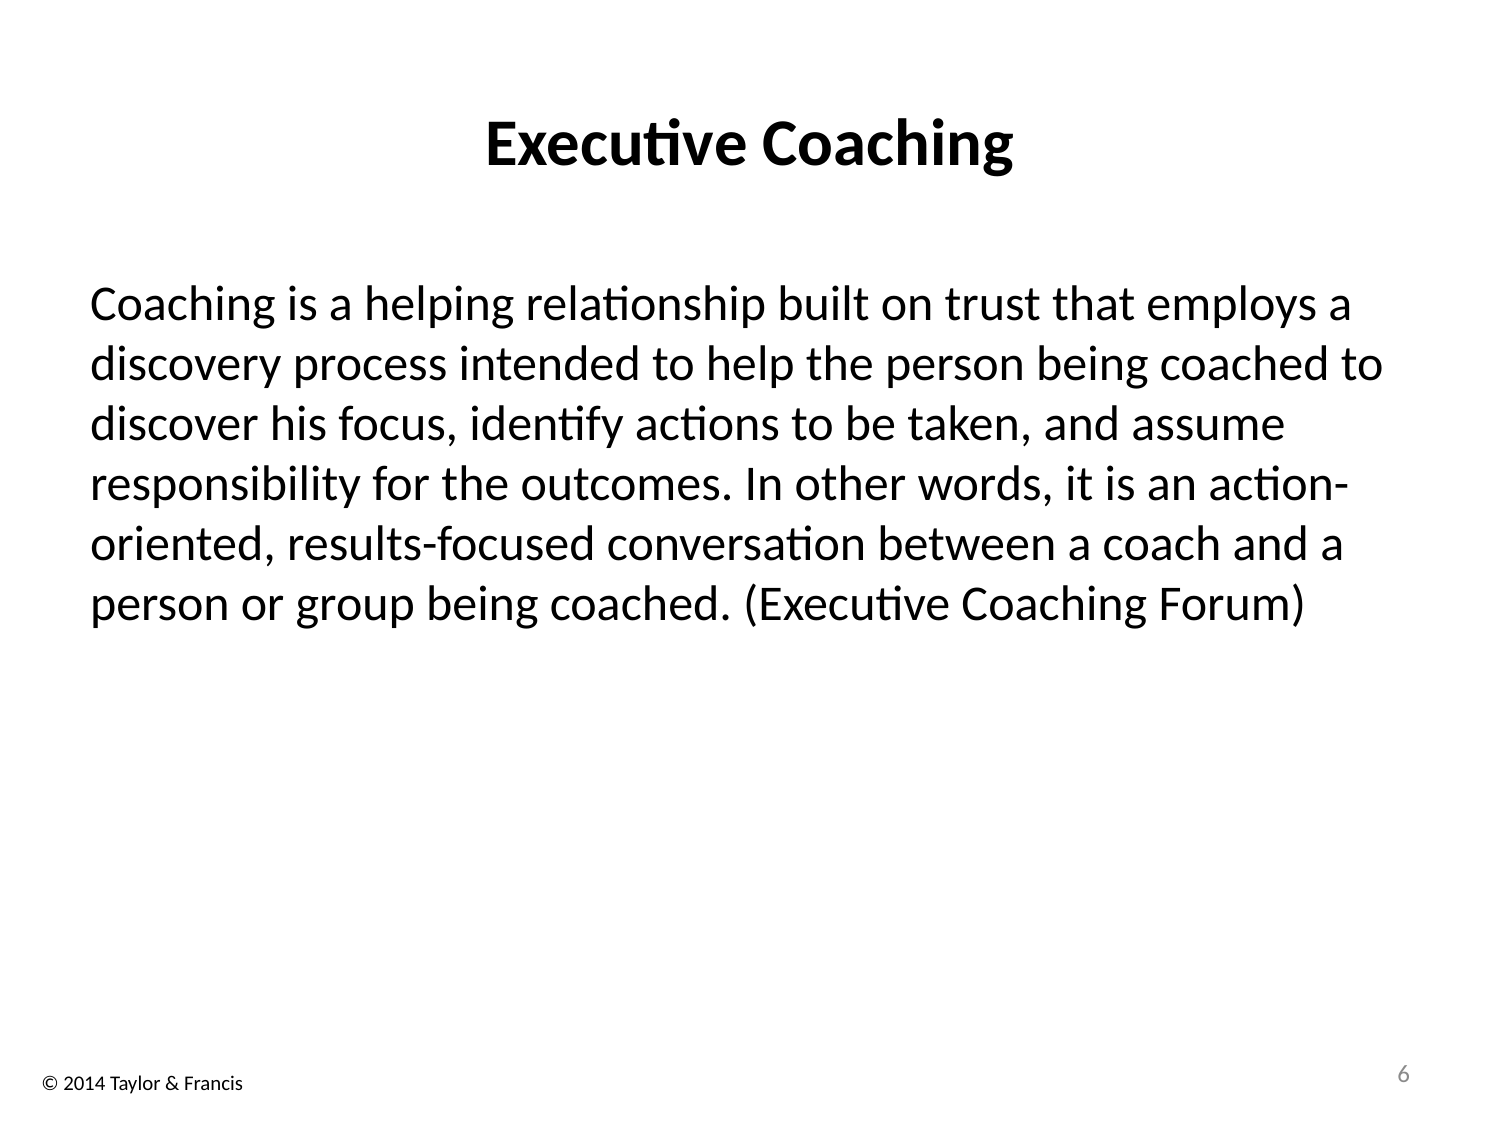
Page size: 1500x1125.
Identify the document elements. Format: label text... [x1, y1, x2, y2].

text_box © 2014 Taylor & Francis [26, 1062, 262, 1102]
list Coaching is a helping relationship built on trust that employs a discovery process intended to help the person being coached to discover his focus, identify actions to be taken, and assume responsibility for the outcomes. In other words, it is an action-oriented, results-focused conversation between a coach and a person or group being coached. (Executive Coaching Forum) [75, 262, 1425, 1005]
title Executive Coaching [75, 45, 1425, 233]
slide_number 6 [1074, 1042, 1425, 1103]
